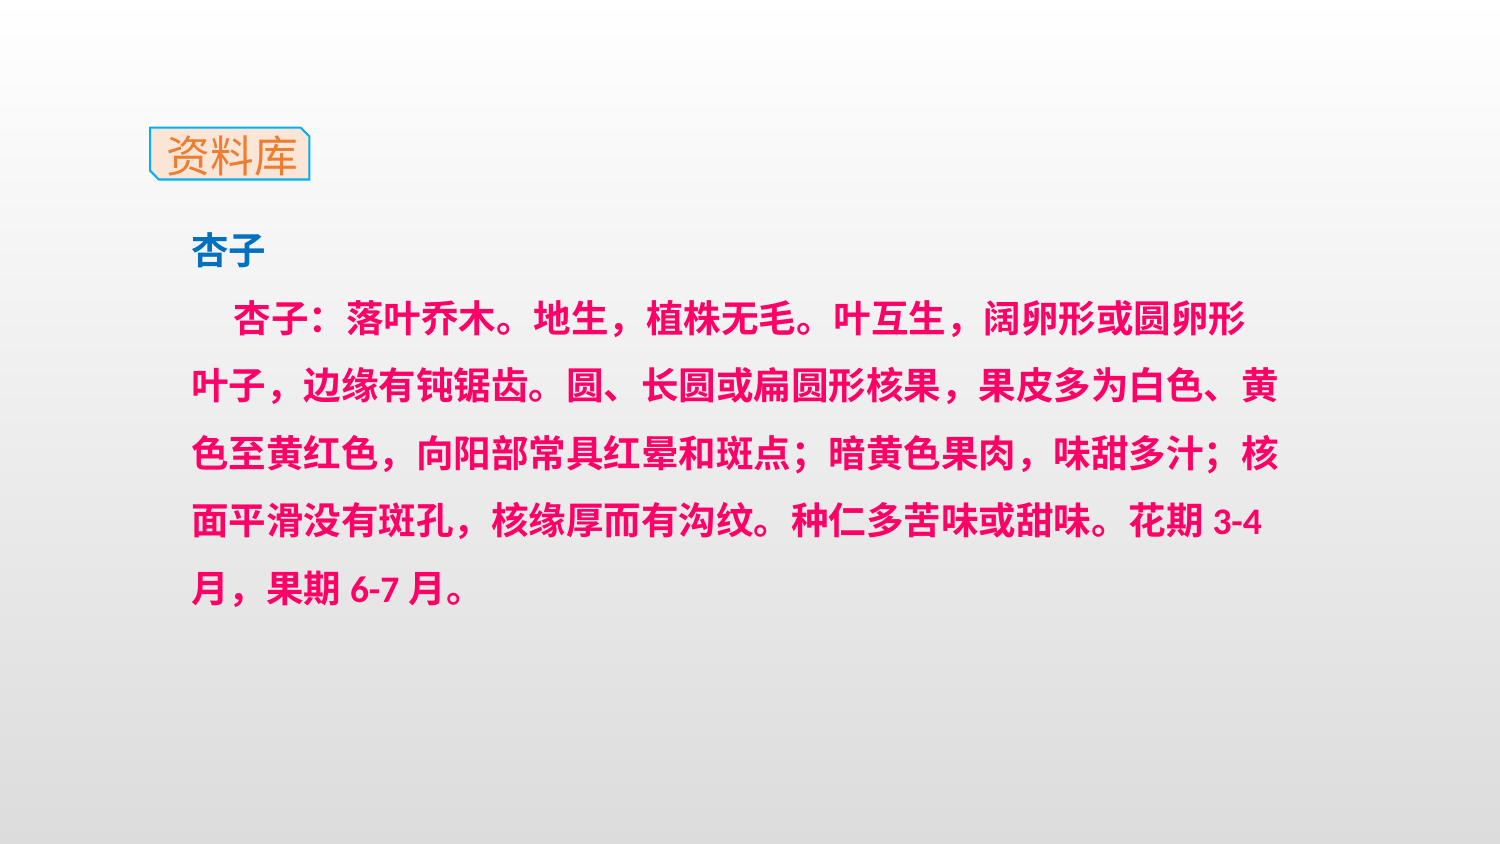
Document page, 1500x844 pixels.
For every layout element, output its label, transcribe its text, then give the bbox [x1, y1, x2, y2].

text_box 杏子 杏子：落叶乔木。地生，植株无毛。叶互生，阔卵形或圆卵形叶子，边缘有钝锯齿。圆、长圆或扁圆形核果，果皮多为白色、黄色至黄红色，向阳部常具红晕和斑点；暗黄色果肉，味甜多汁；核面平滑没有斑孔，核缘厚而有沟纹。种仁多苦味或甜味。花期3-4月，果期6-7月。 [179, 199, 1291, 616]
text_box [150, 120, 314, 189]
